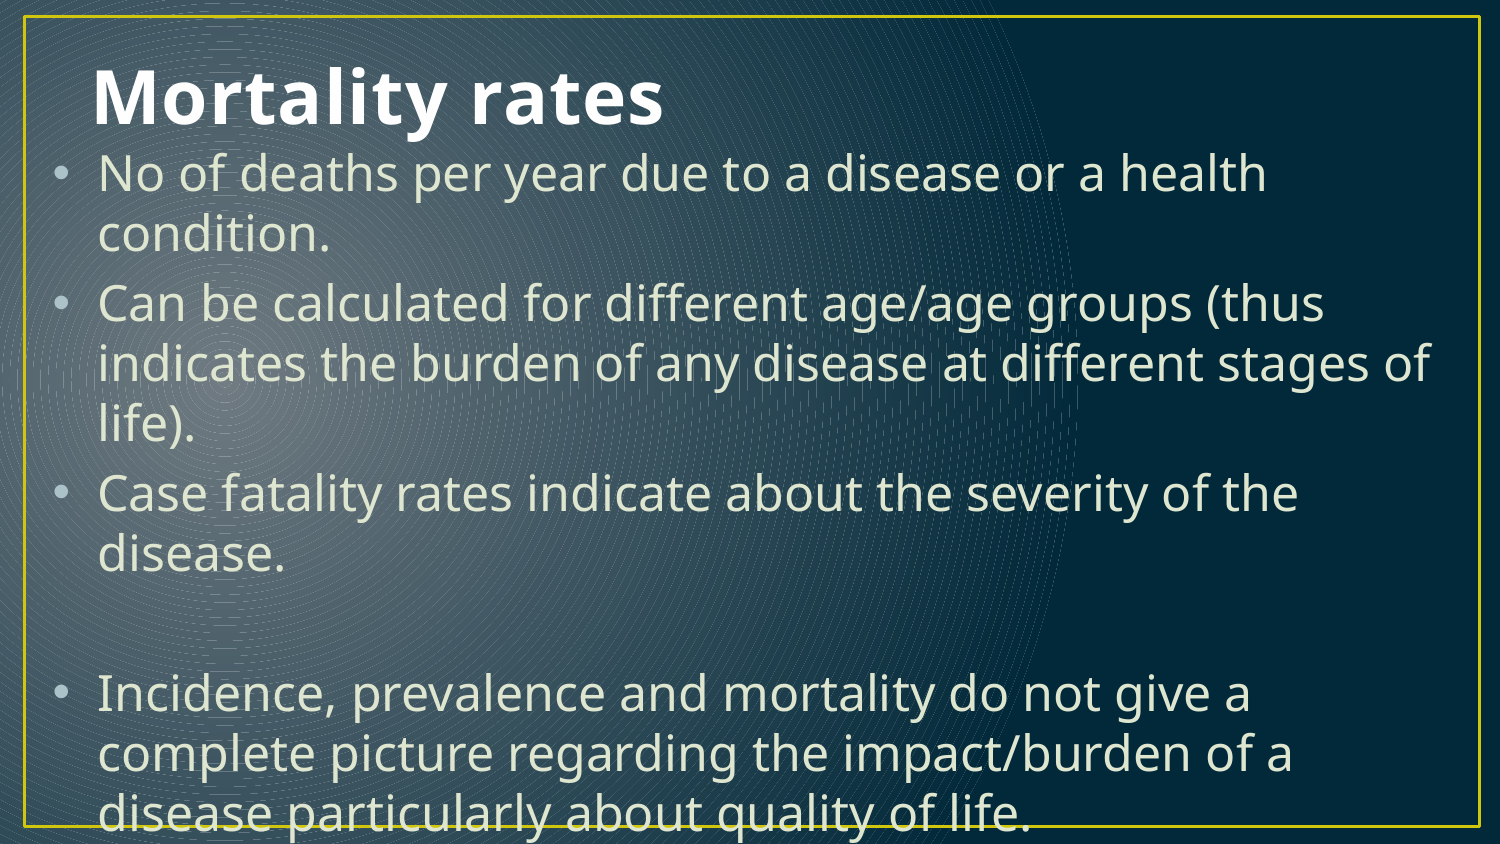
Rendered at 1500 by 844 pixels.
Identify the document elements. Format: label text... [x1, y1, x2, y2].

title Mortality rates [75, 33, 1425, 134]
list No of deaths per year due to a disease or a health condition. Can be calculated for different age/age groups (thus indicates the burden of any disease at different stages of life). Case fatality rates indicate about the severity of the disease. Incidence, prevalence and mortality do not give a complete picture regarding the impact/burden of a disease particularly about quality of life. May be difficult to compare across regions due to lack of uniformity and consistency in data. [37, 134, 1475, 822]
